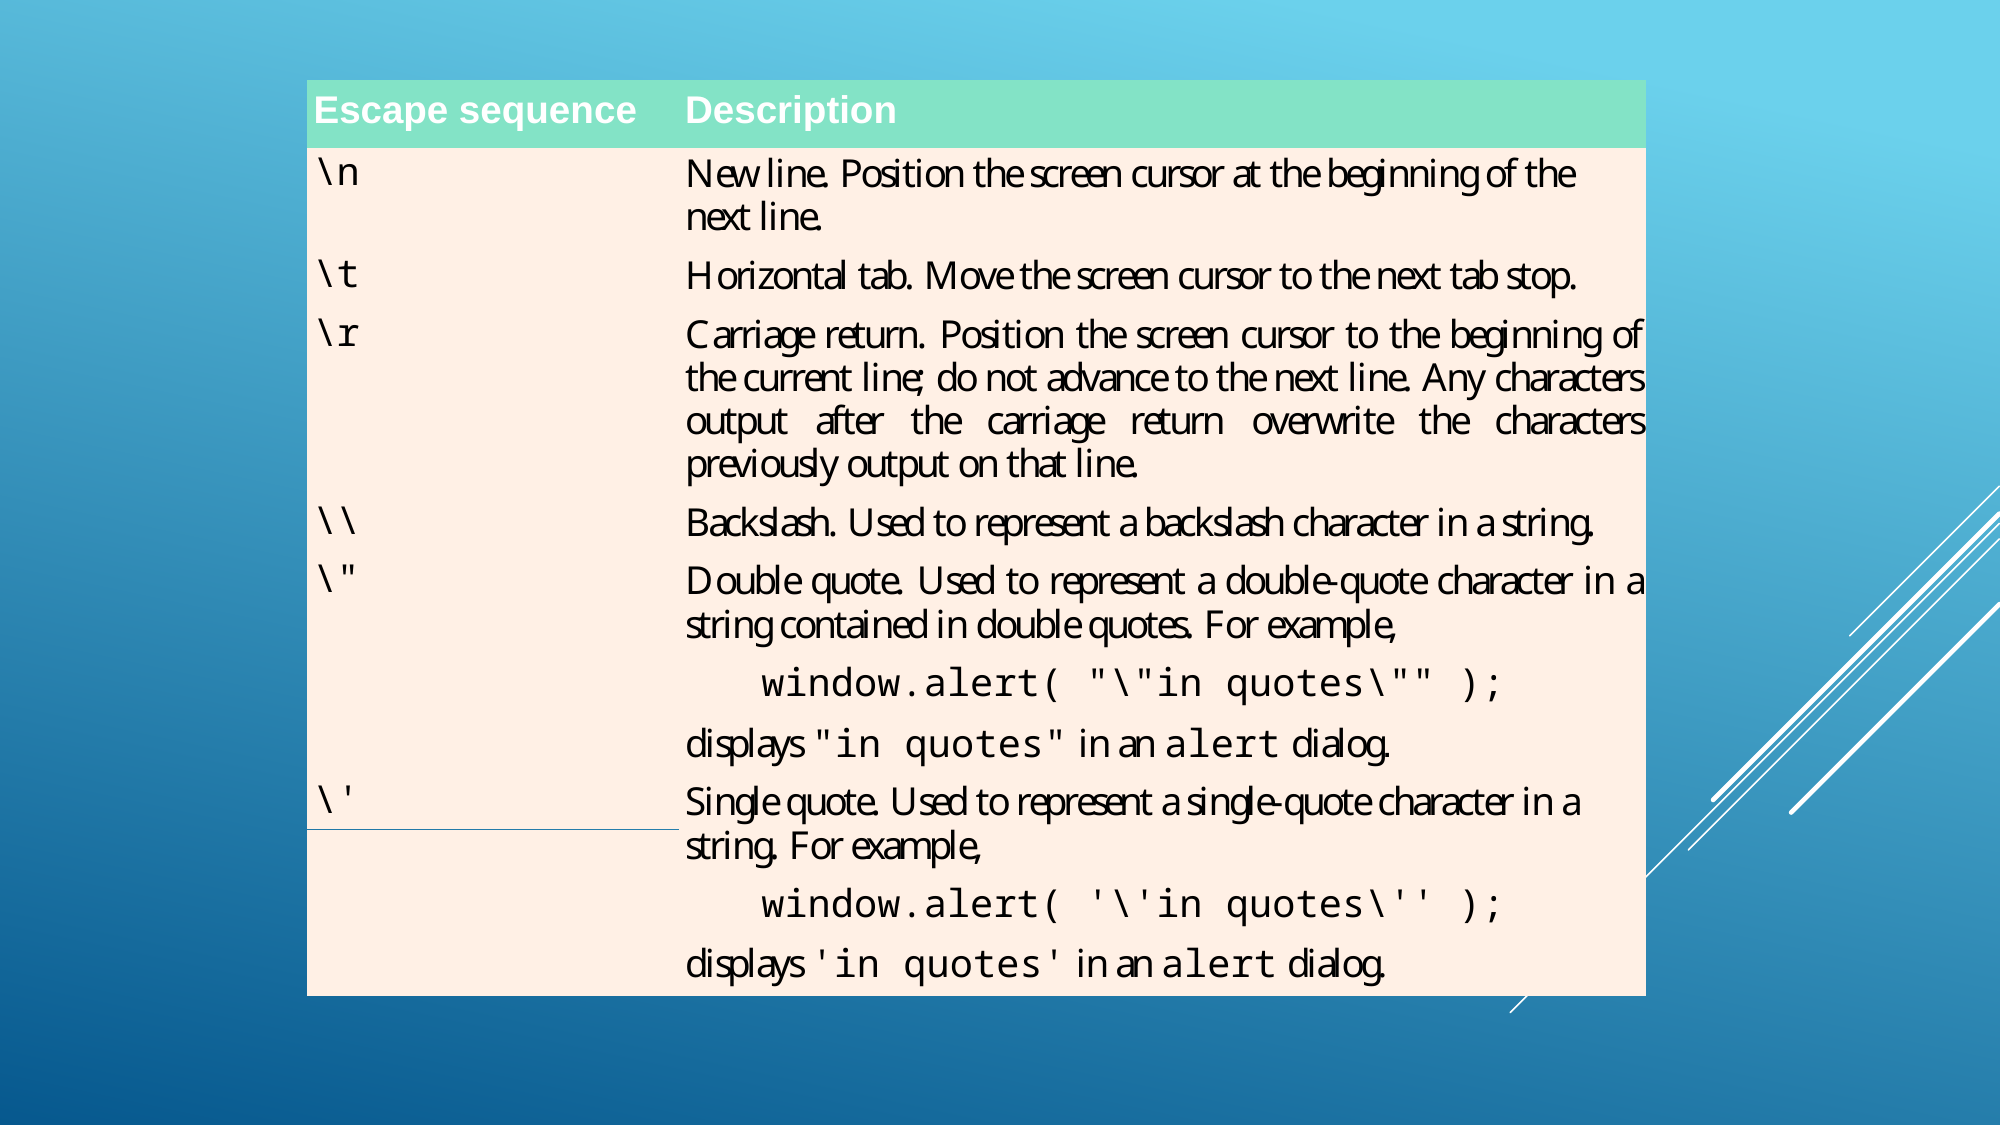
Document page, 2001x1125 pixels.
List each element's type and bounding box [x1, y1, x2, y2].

text_box [249, 79, 1709, 1093]
